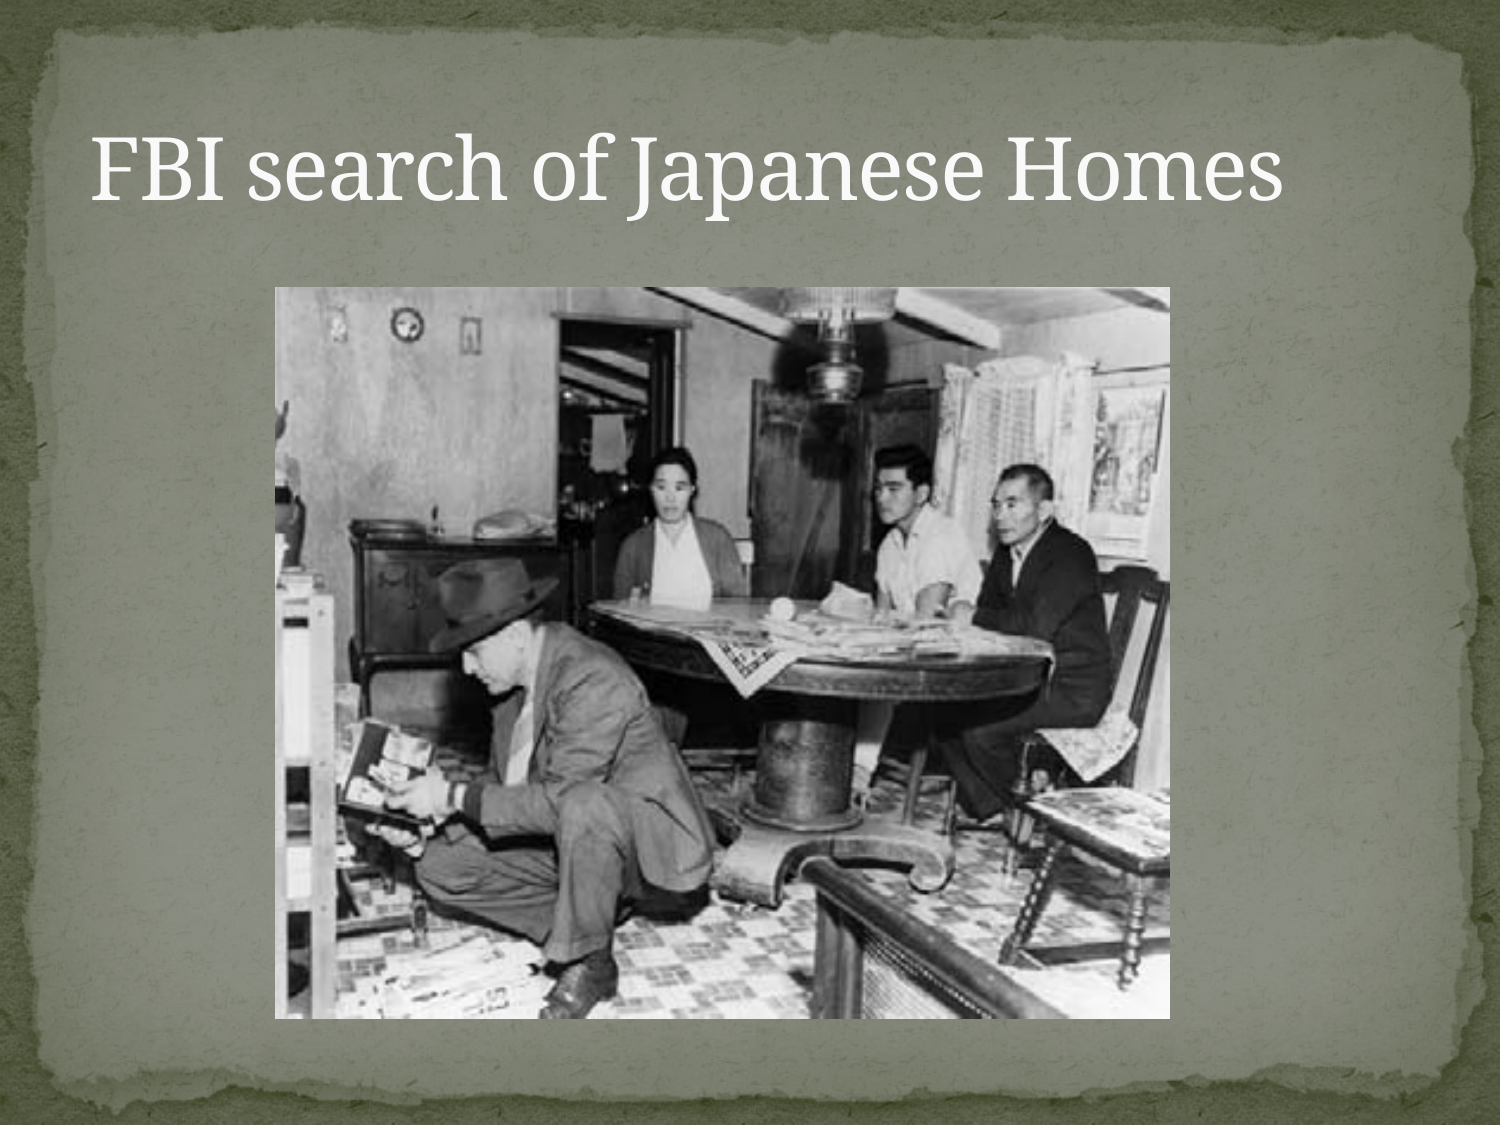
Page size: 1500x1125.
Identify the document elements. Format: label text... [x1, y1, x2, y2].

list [277, 290, 1168, 1017]
title FBI search of Japanese Homes [74, 24, 1425, 225]
